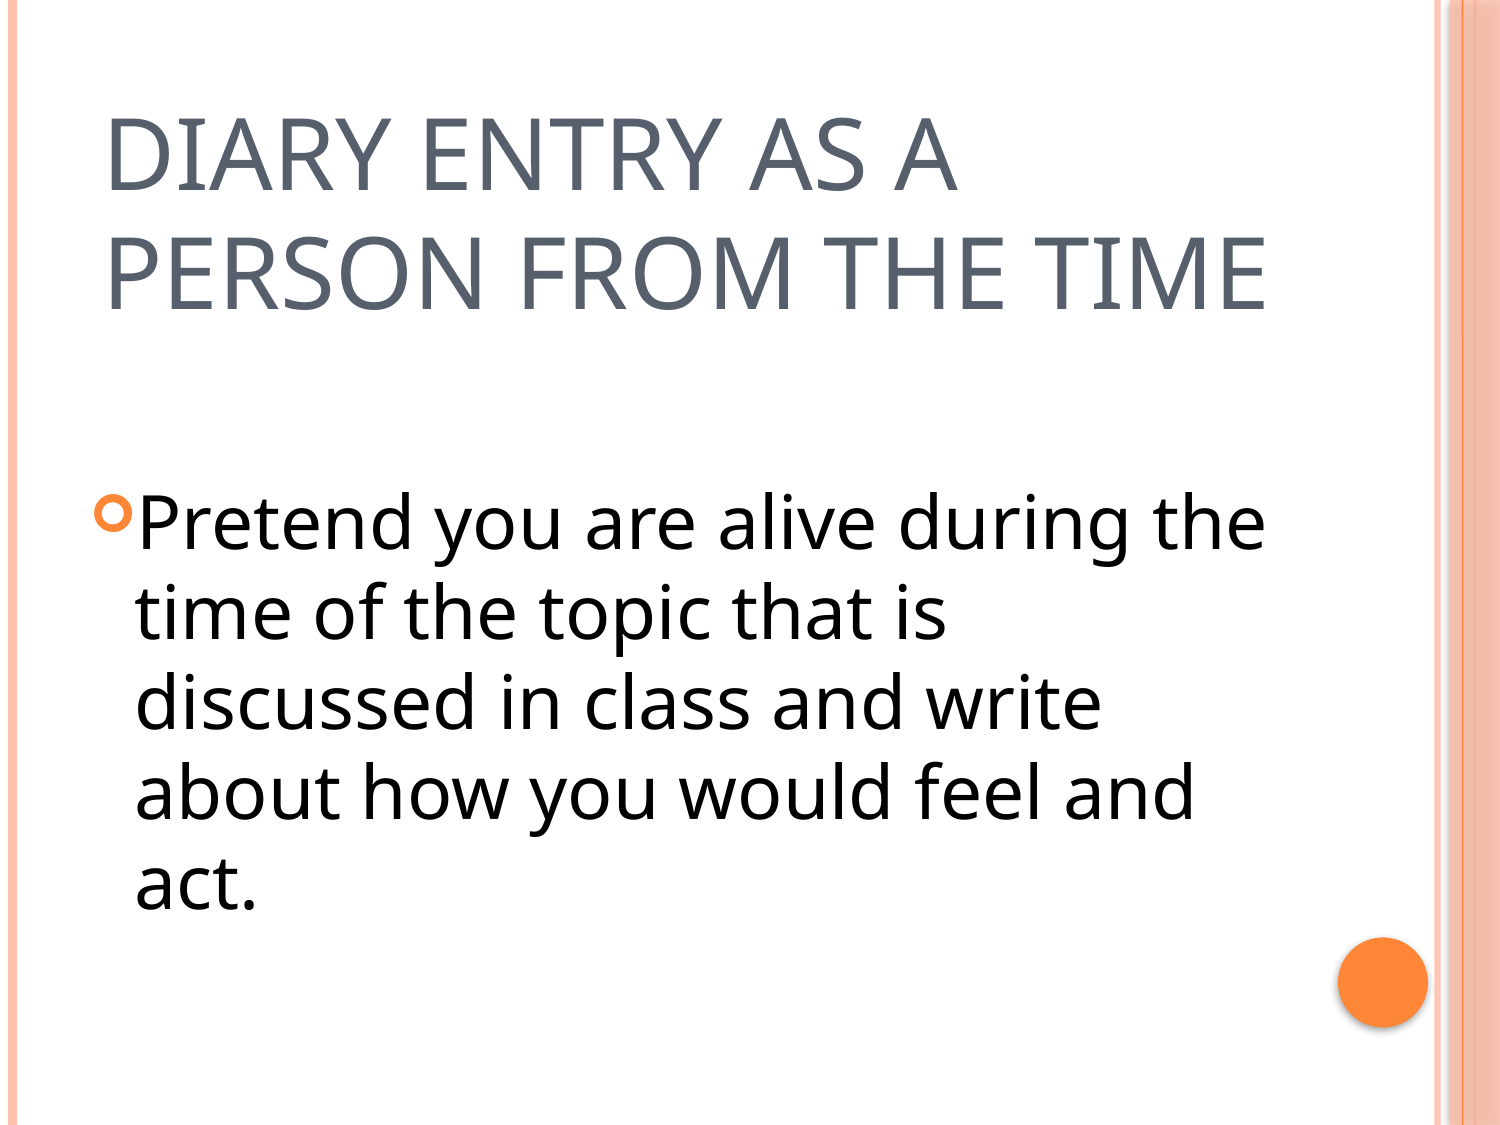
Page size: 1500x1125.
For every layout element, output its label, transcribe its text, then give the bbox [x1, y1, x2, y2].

title Diary entry as a person from the time [87, 149, 1313, 338]
list Pretend you are alive during the time of the topic that is discussed in class and write about how you would feel and act. [75, 262, 1300, 1062]
